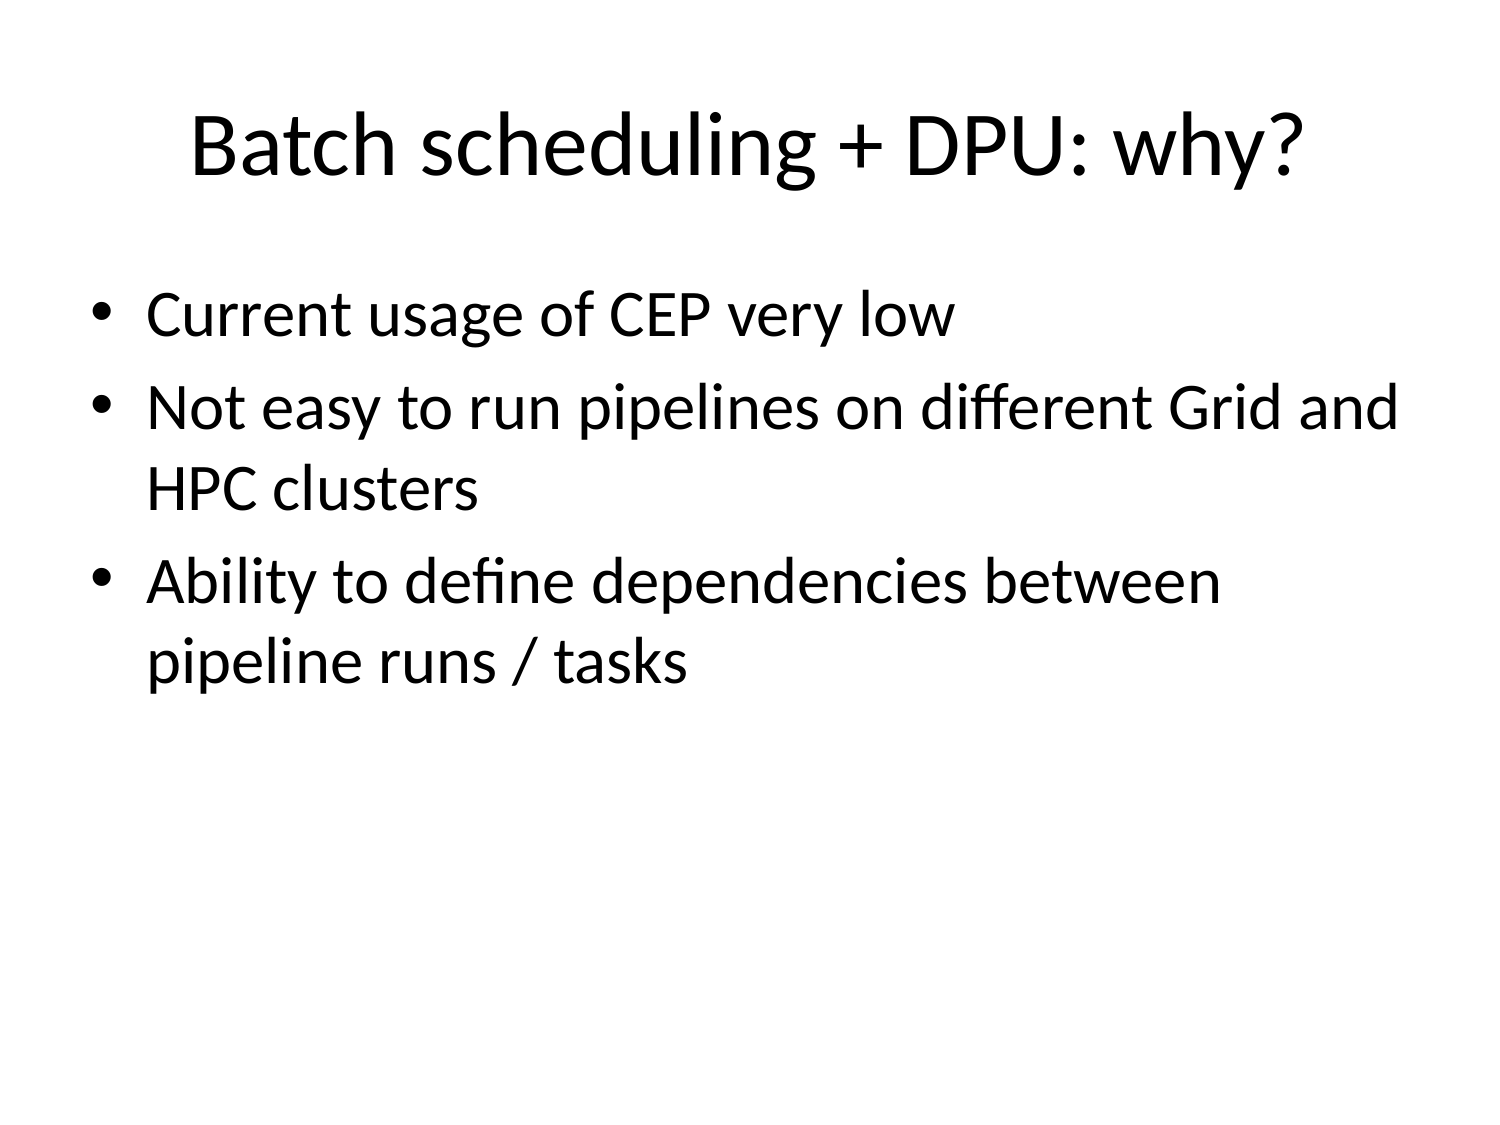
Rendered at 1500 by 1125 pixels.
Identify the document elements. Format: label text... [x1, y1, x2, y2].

title Batch scheduling + DPU: why? [75, 45, 1425, 233]
list Current usage of CEP very low Not easy to run pipelines on different Grid and HPC clusters Ability to define dependencies between pipeline runs / tasks [75, 262, 1425, 1005]
